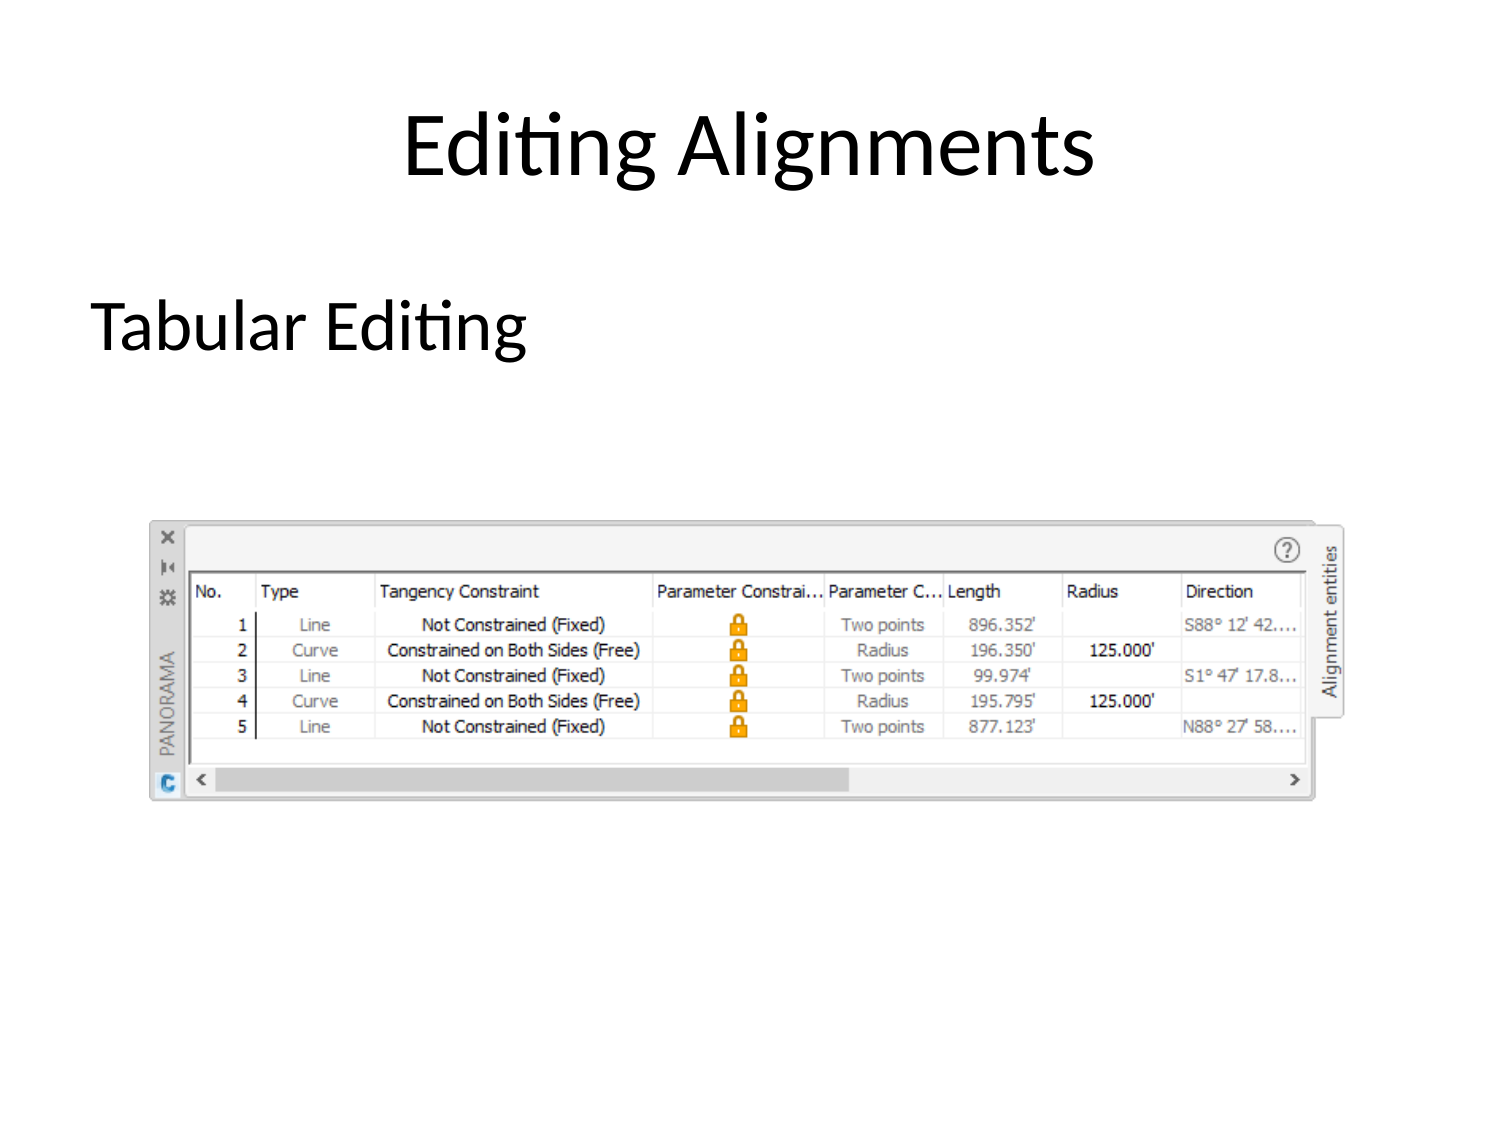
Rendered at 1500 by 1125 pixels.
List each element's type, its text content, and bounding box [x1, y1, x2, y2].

list Tabular Editing [75, 270, 1375, 1063]
picture [148, 520, 1352, 804]
title Editing Alignments [75, 45, 1425, 233]
